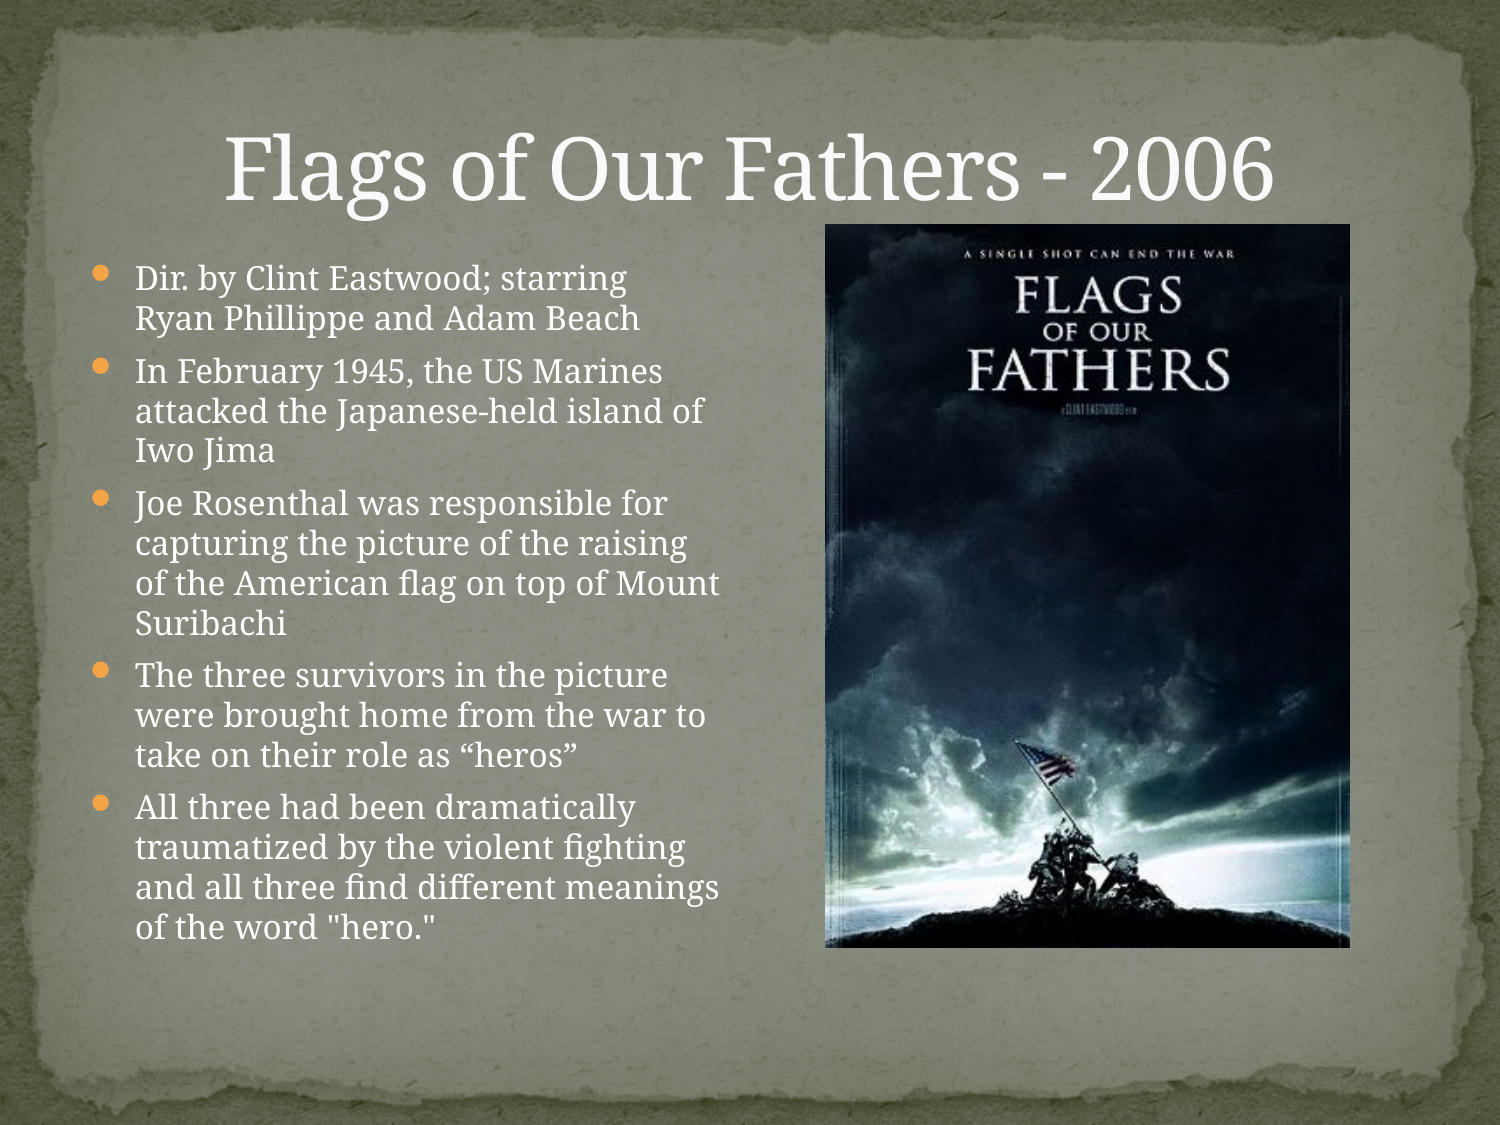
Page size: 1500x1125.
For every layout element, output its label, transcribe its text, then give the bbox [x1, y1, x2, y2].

title Flags of Our Fathers - 2006 [74, 24, 1425, 225]
list Dir. by Clint Eastwood; starring Ryan Phillippe and Adam Beach In February 1945, the US Marines attacked the Japanese-held island of Iwo Jima Joe Rosenthal was responsible for capturing the picture of the raising of the American flag on top of Mount Suribachi The three survivors in the picture were brought home from the war to take on their role as “heros” All three had been dramatically traumatized by the violent fighting and all three find different meanings of the word "hero." [74, 249, 742, 1001]
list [827, 227, 1350, 947]
